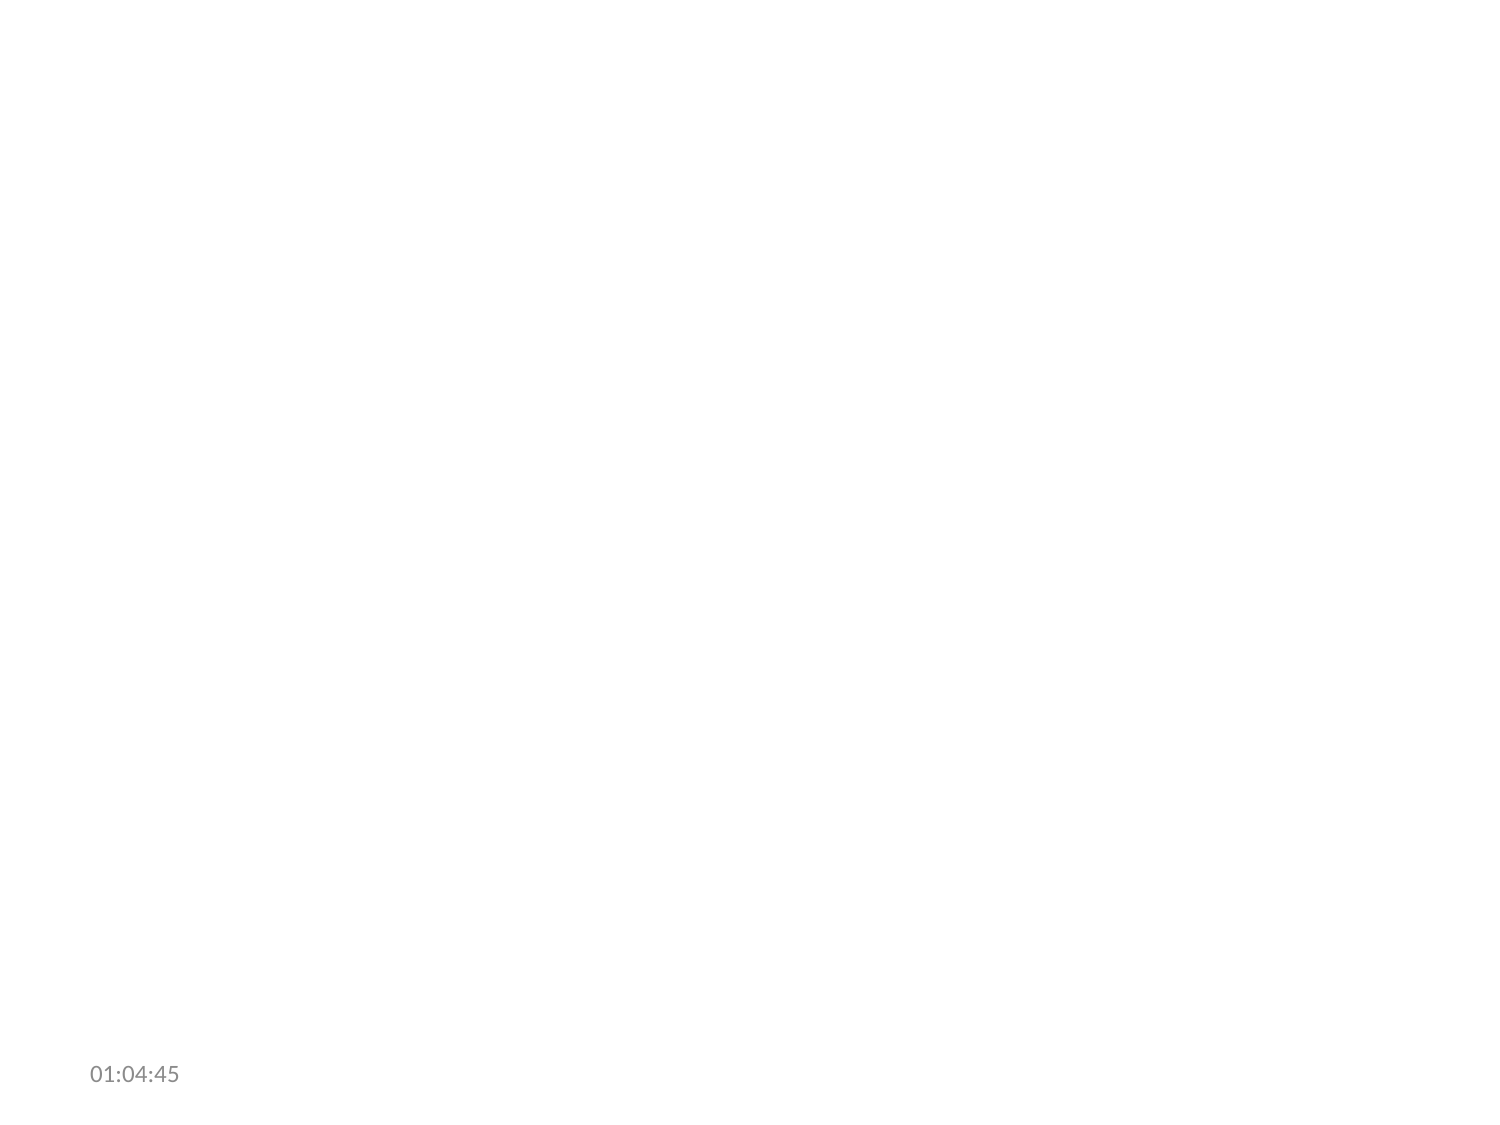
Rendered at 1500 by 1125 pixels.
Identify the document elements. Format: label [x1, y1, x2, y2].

slide_number [75, 1042, 425, 1103]
